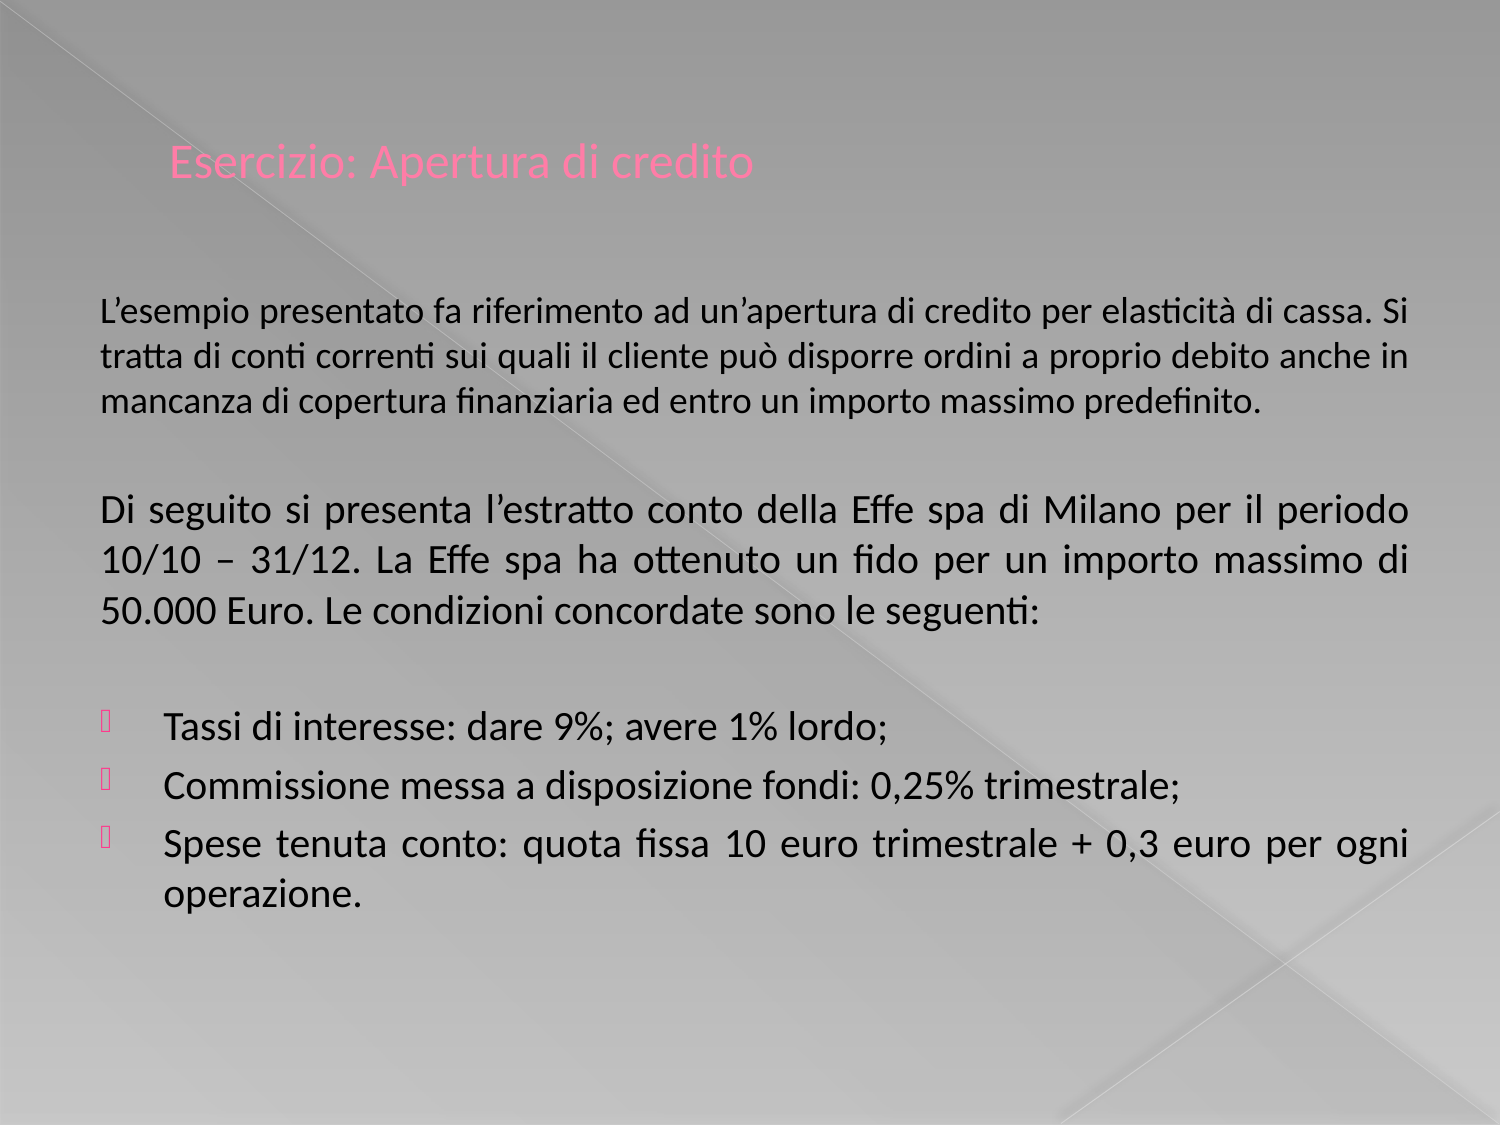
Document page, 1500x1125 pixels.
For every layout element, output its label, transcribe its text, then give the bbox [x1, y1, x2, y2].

title Esercizio: Apertura di credito [75, 43, 1425, 274]
list L’esempio presentato fa riferimento ad un’apertura di credito per elasticità di cassa. Si tratta di conti correnti sui quali il cliente può disporre ordini a proprio debito anche in mancanza di copertura finanziaria ed entro un importo massimo predefinito. Di seguito si presenta l’estratto conto della Effe spa di Milano per il periodo 10/10 – 31/12. La Effe spa ha ottenuto un fido per un importo massimo di 50.000 Euro. Le condizioni concordate sono le seguenti: Tassi di interesse: dare 9%; avere 1% lordo; Commissione messa a disposizione fondi: 0,25% trimestrale; Spese tenuta conto: quota fissa 10 euro trimestrale + 0,3 euro per ogni operazione. [75, 278, 1425, 1059]
